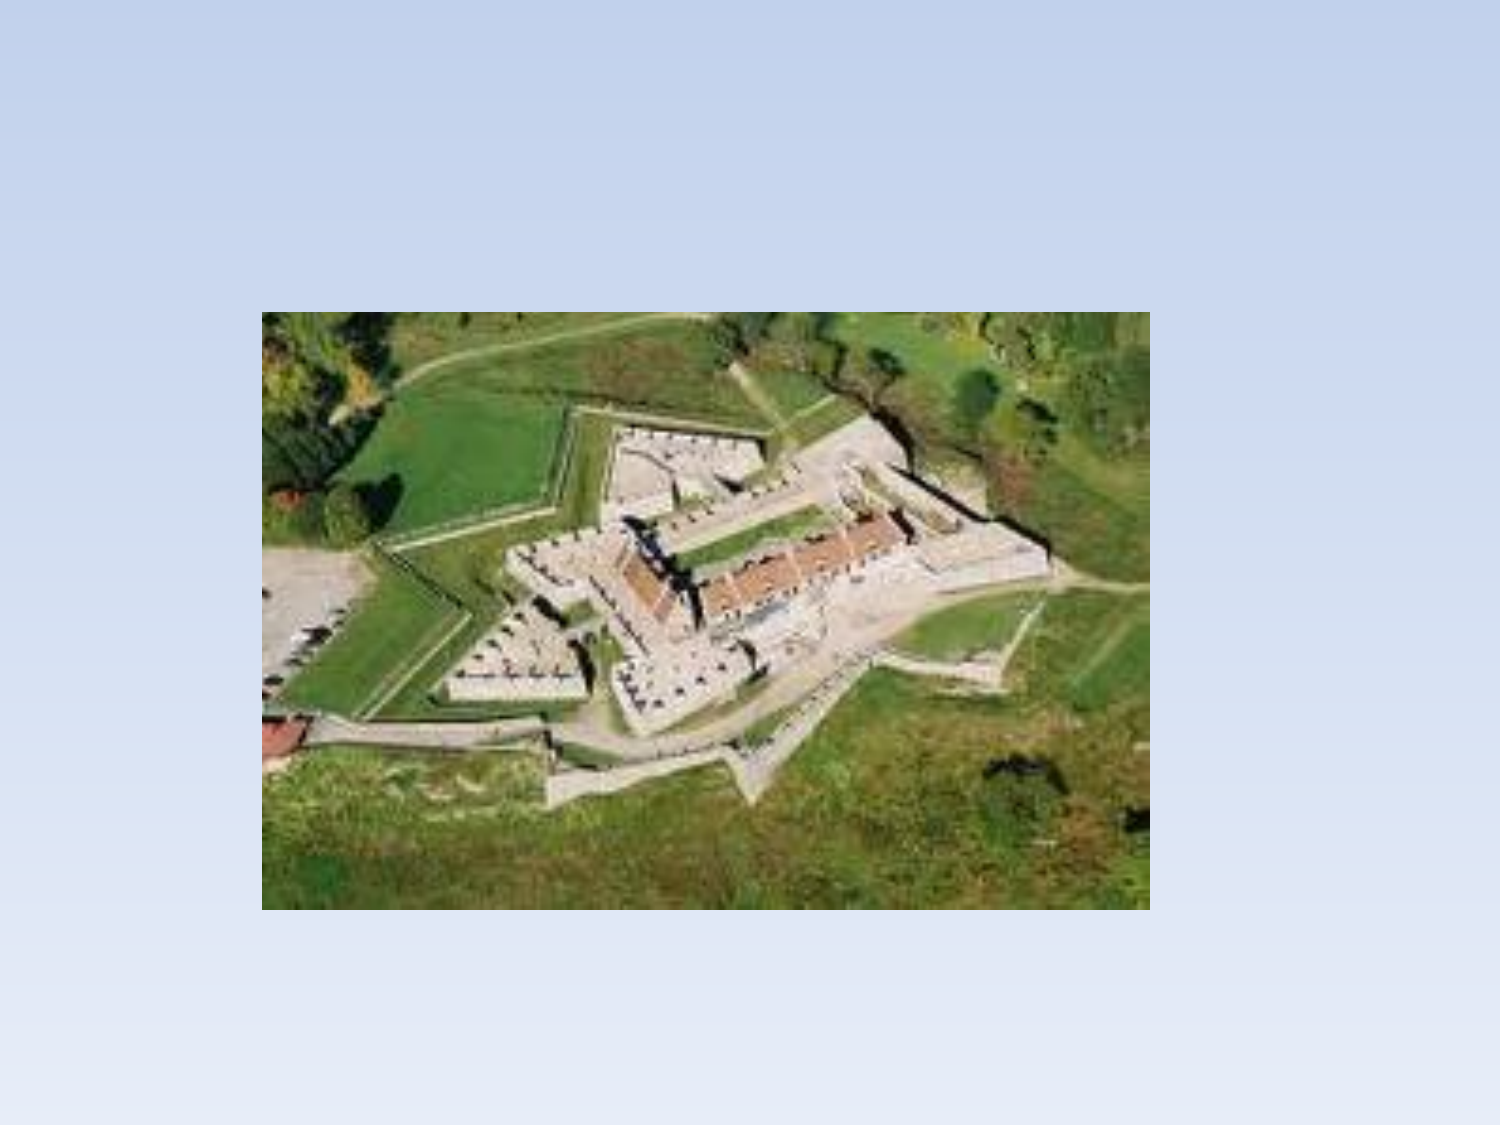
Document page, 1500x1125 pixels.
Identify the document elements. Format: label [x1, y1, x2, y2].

picture [262, 312, 1151, 910]
